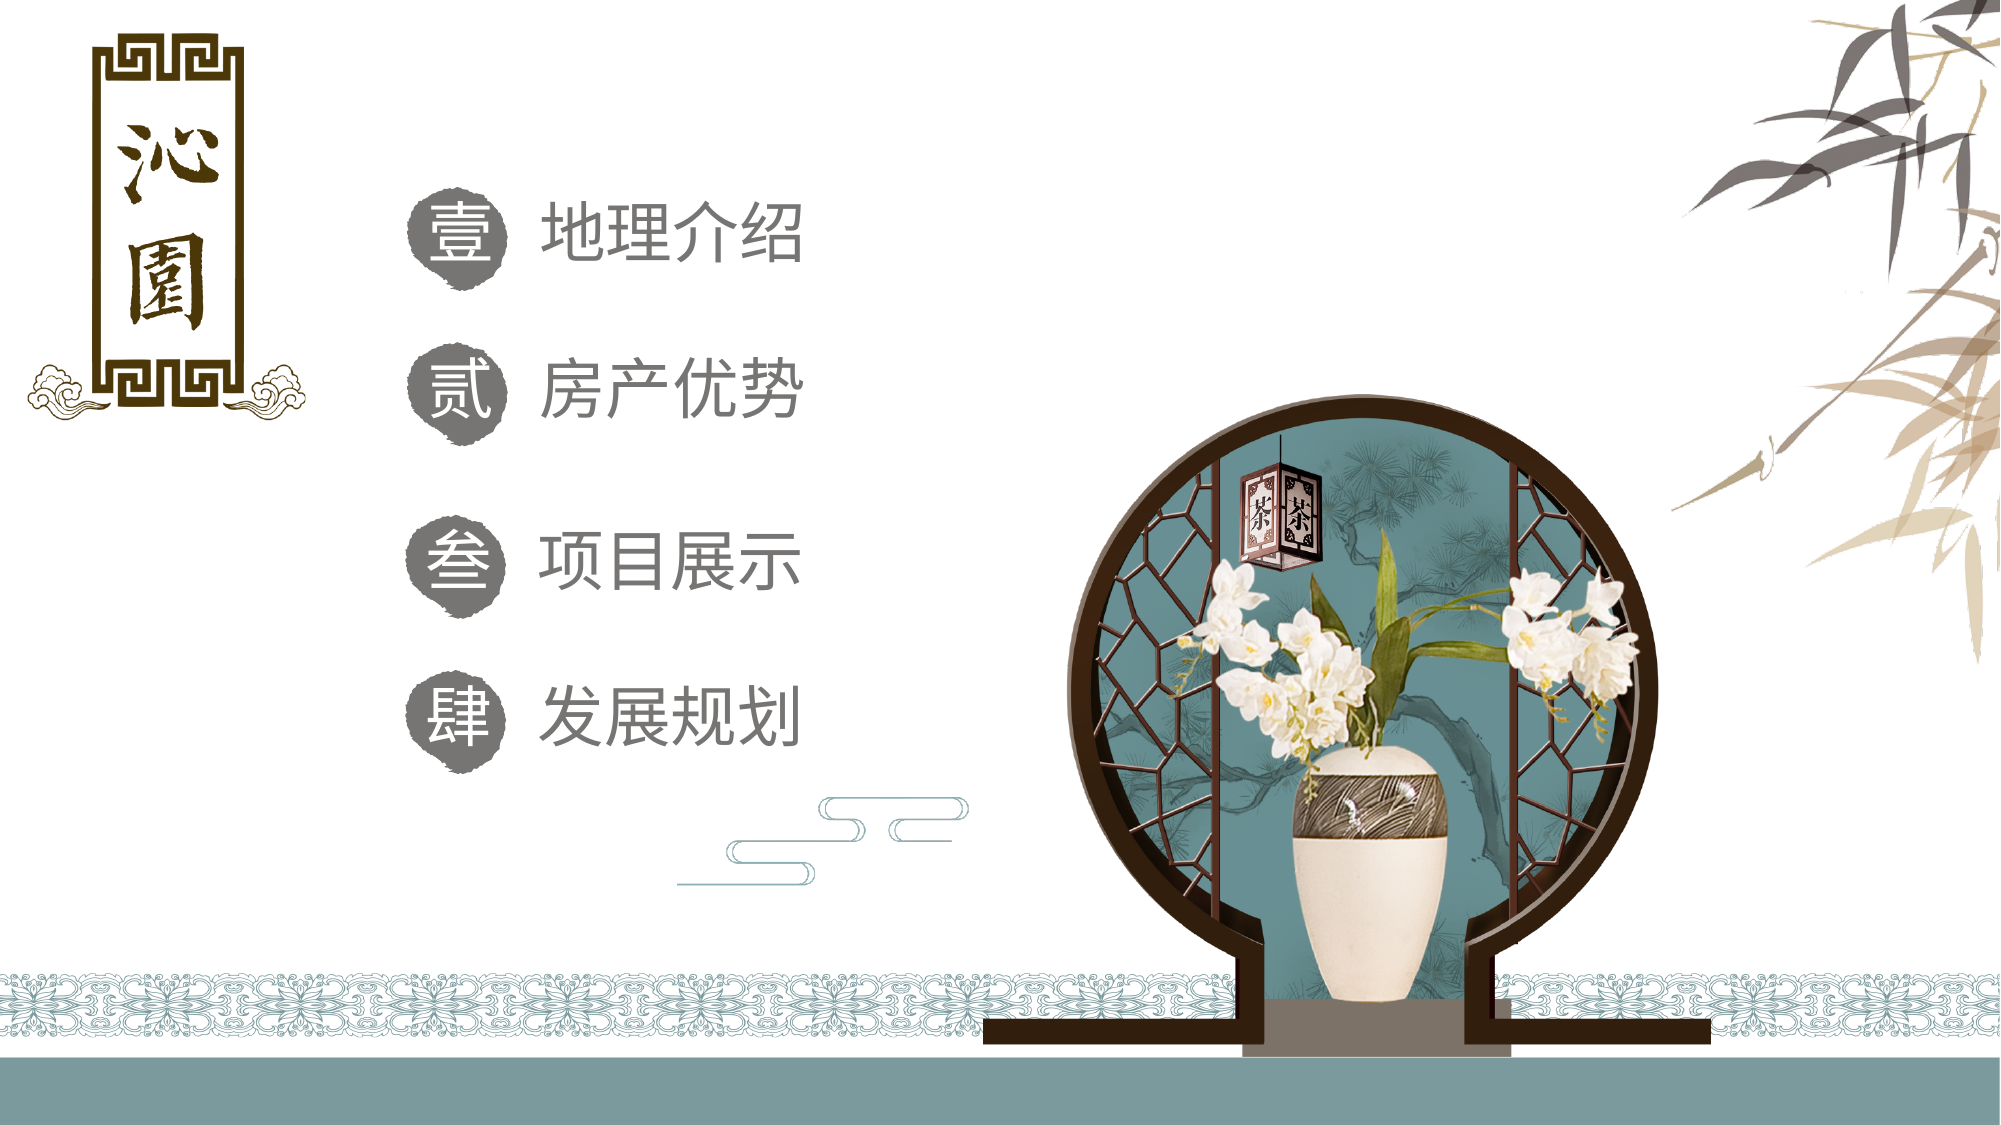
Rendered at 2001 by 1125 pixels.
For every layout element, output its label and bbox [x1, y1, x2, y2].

picture [27, 33, 306, 450]
text_box [404, 511, 987, 622]
picture [0, 0, 2000, 1125]
text_box [404, 666, 987, 777]
text_box [405, 339, 988, 449]
text_box [405, 183, 988, 294]
